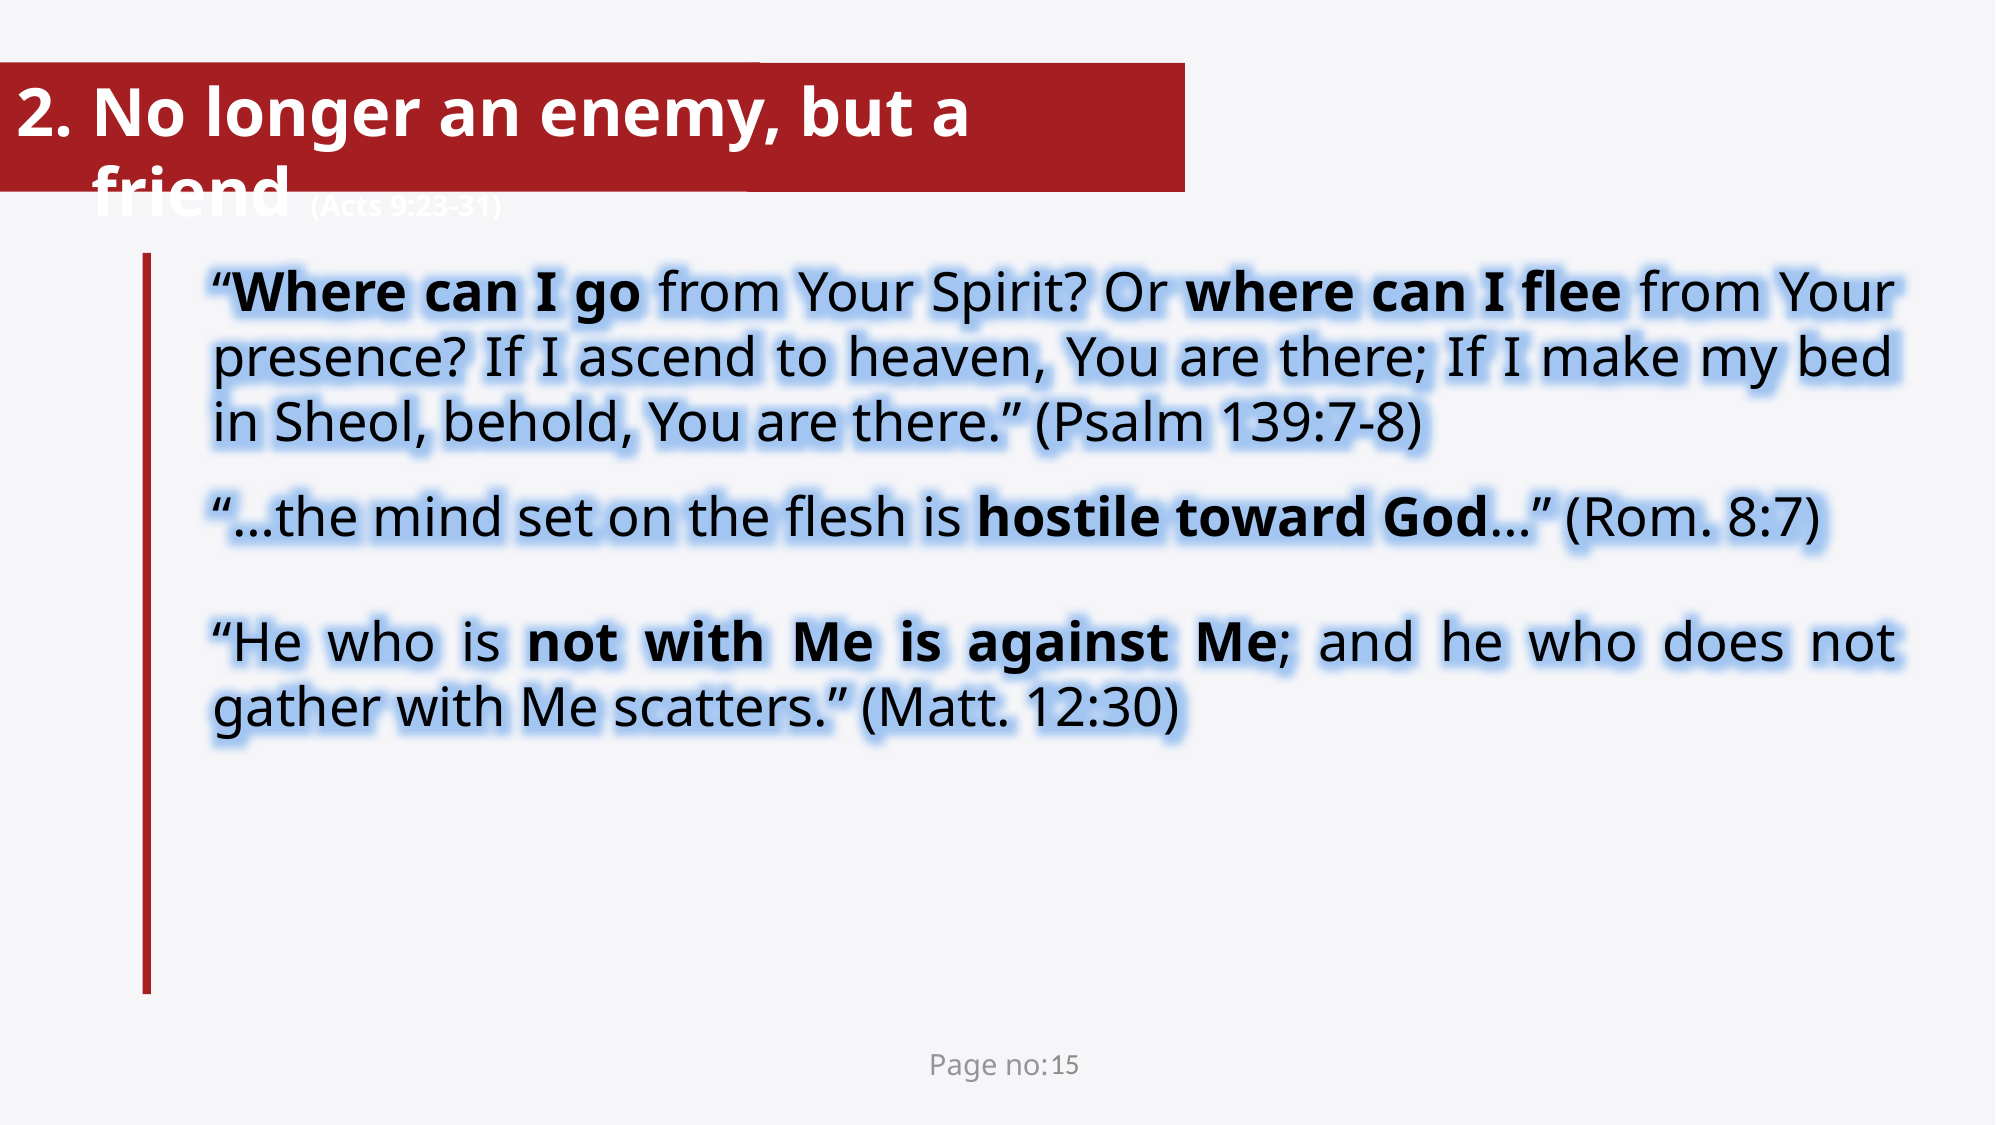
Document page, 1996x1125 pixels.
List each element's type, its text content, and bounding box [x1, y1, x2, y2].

text_box “Where can I go from Your Spirit? Or where can I flee from Your presence? If I ascend to heaven, You are there; If I make my bed in Sheol, behold, You are there.” (Psalm 139:7-8) [198, 249, 1911, 460]
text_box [1, 62, 1186, 194]
text_box “He who is not with Me is against Me; and he who does not gather with Me scatters.” (Matt. 12:30) [198, 599, 1911, 745]
text_box “…the mind set on the flesh is hostile toward God…” (Rom. 8:7) [198, 474, 1911, 555]
